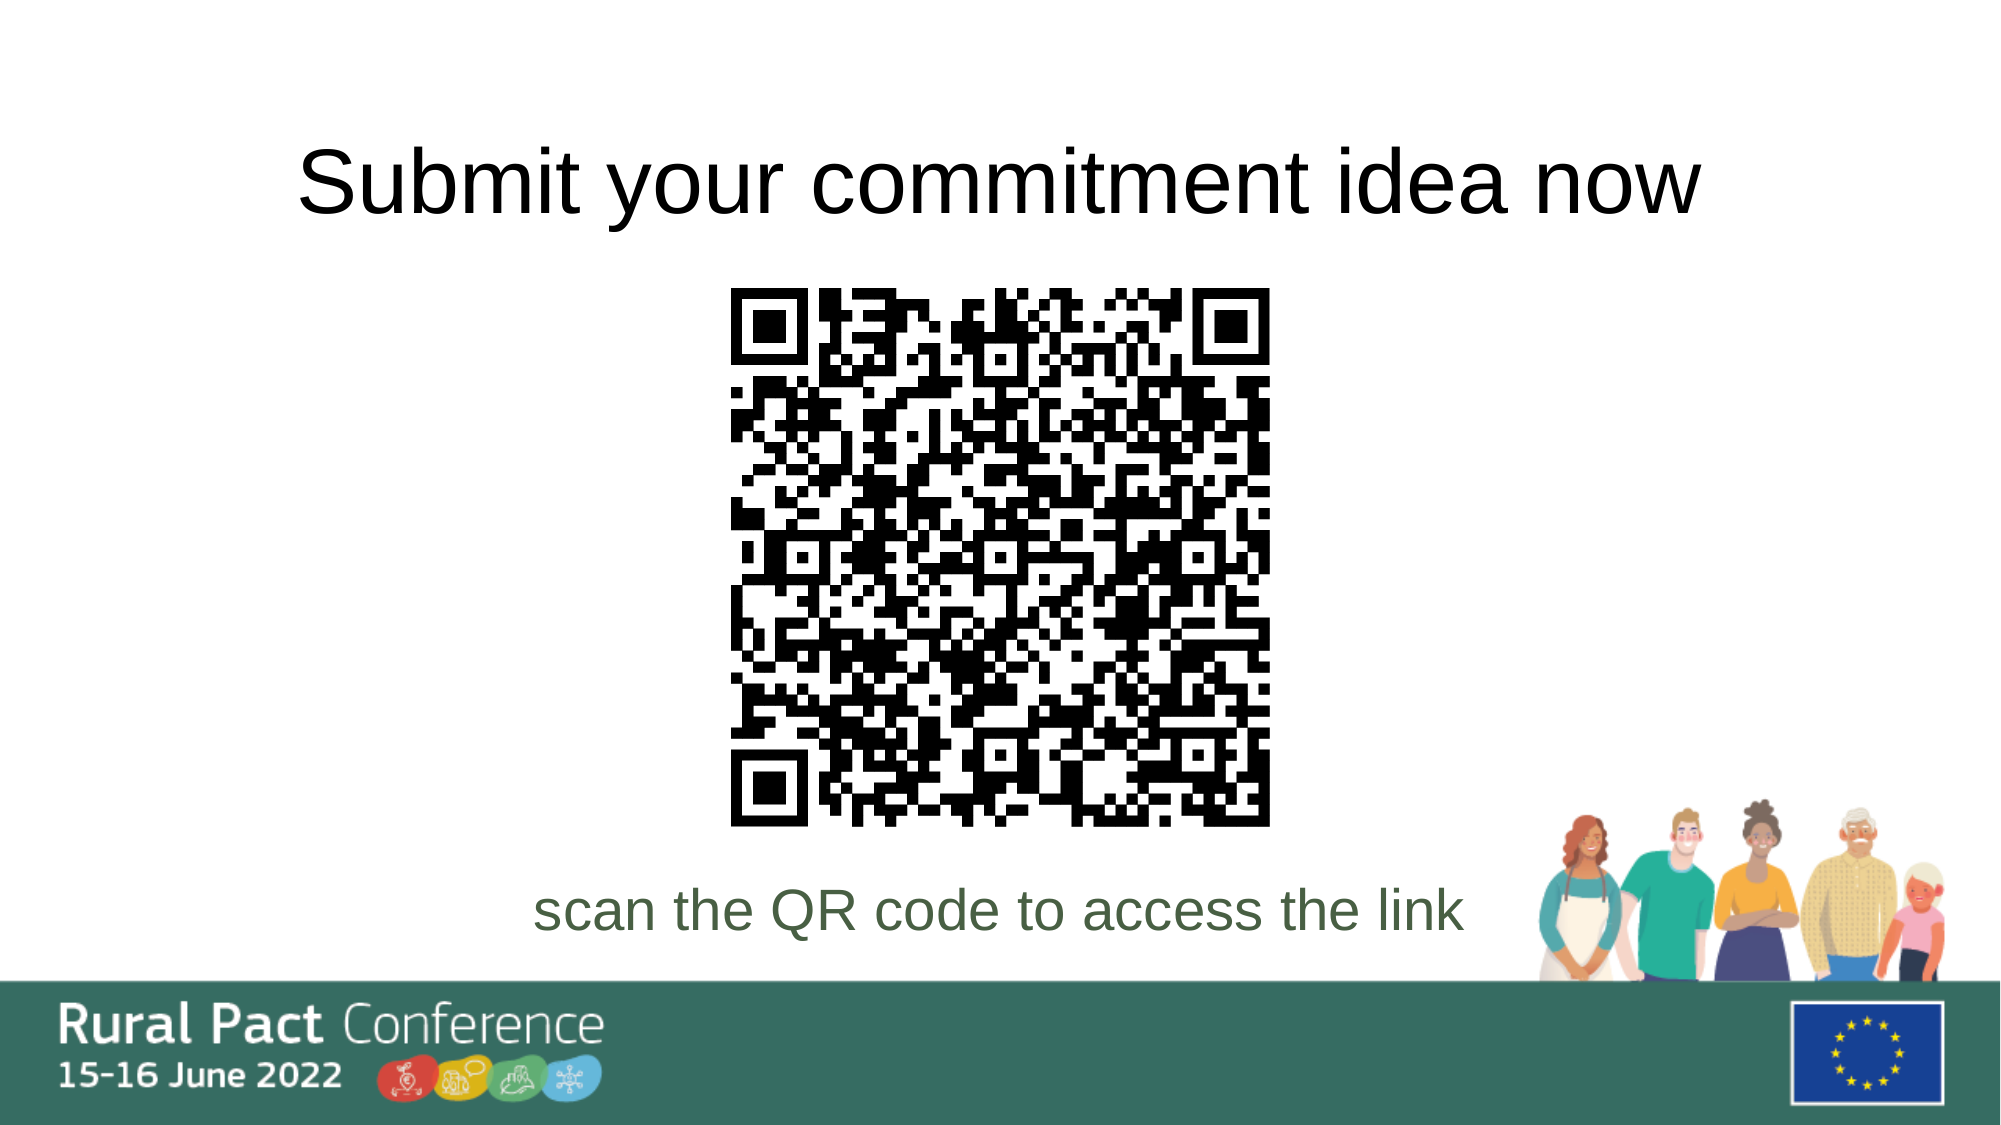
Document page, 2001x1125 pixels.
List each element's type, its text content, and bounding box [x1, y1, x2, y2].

subtitle scan the QR code to access the link [0, 872, 2000, 970]
title Submit your commitment idea now [0, 0, 2000, 242]
picture [0, 0, 2001, 1125]
